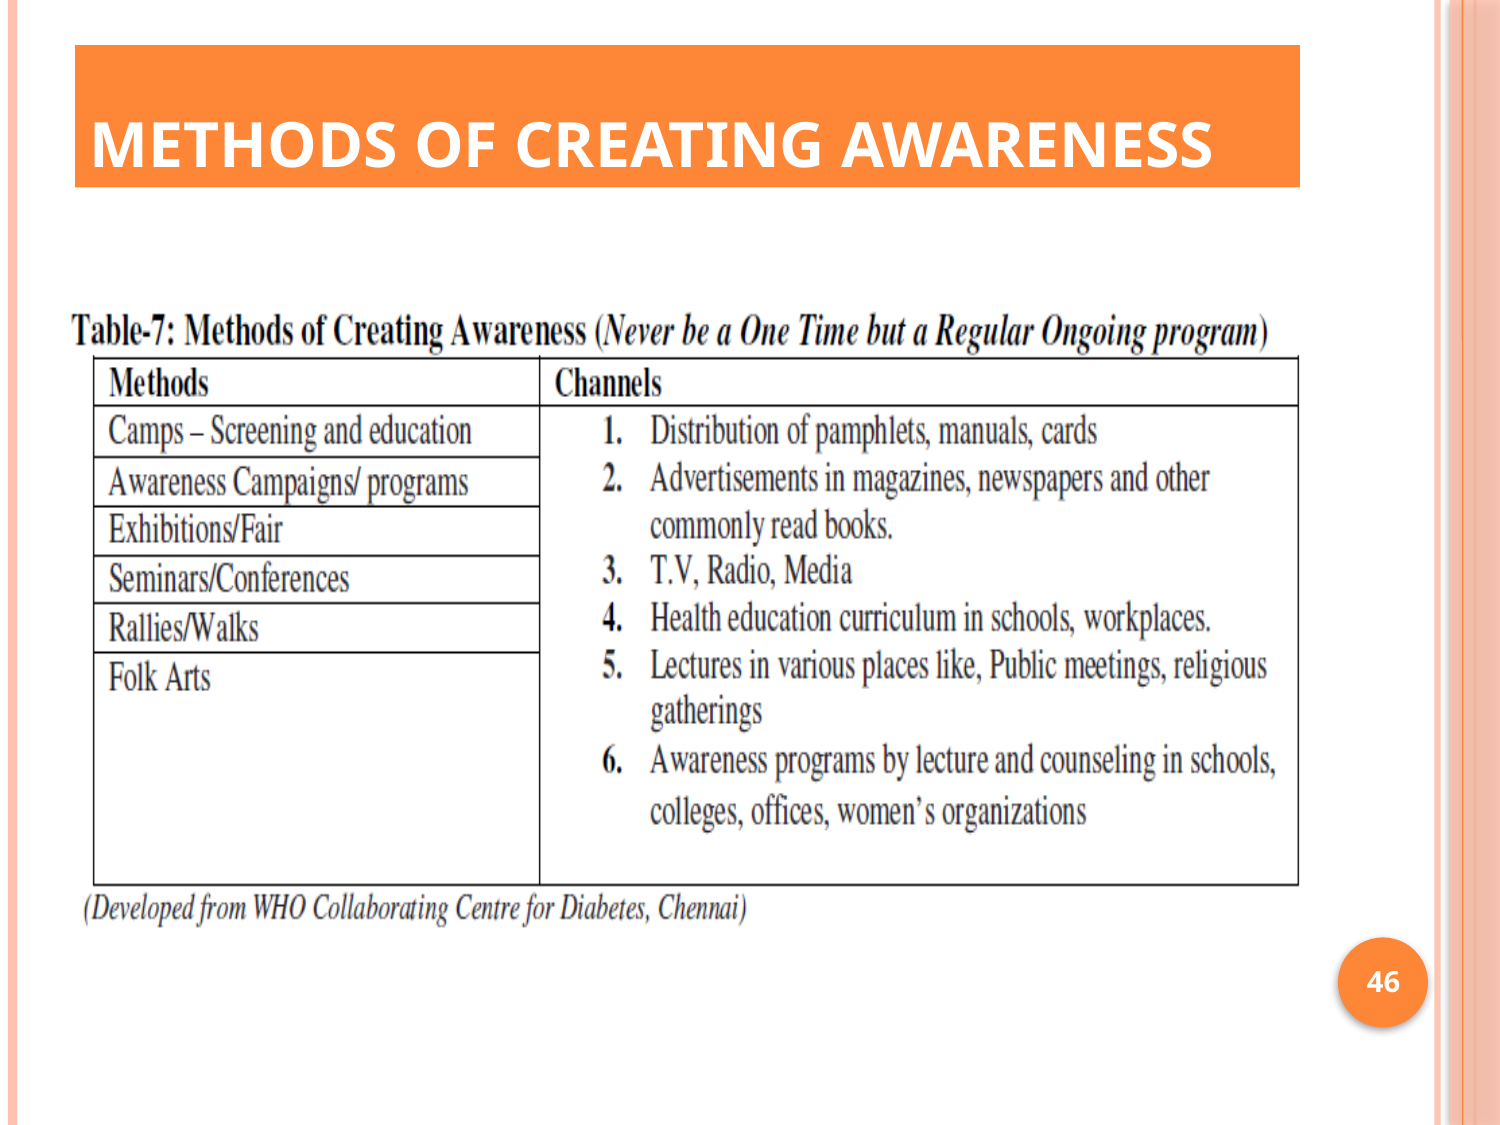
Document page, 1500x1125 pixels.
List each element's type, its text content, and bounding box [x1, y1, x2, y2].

title Methods of creating awareness [75, 45, 1300, 188]
slide_number 46 [1333, 940, 1434, 1027]
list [46, 292, 1349, 938]
